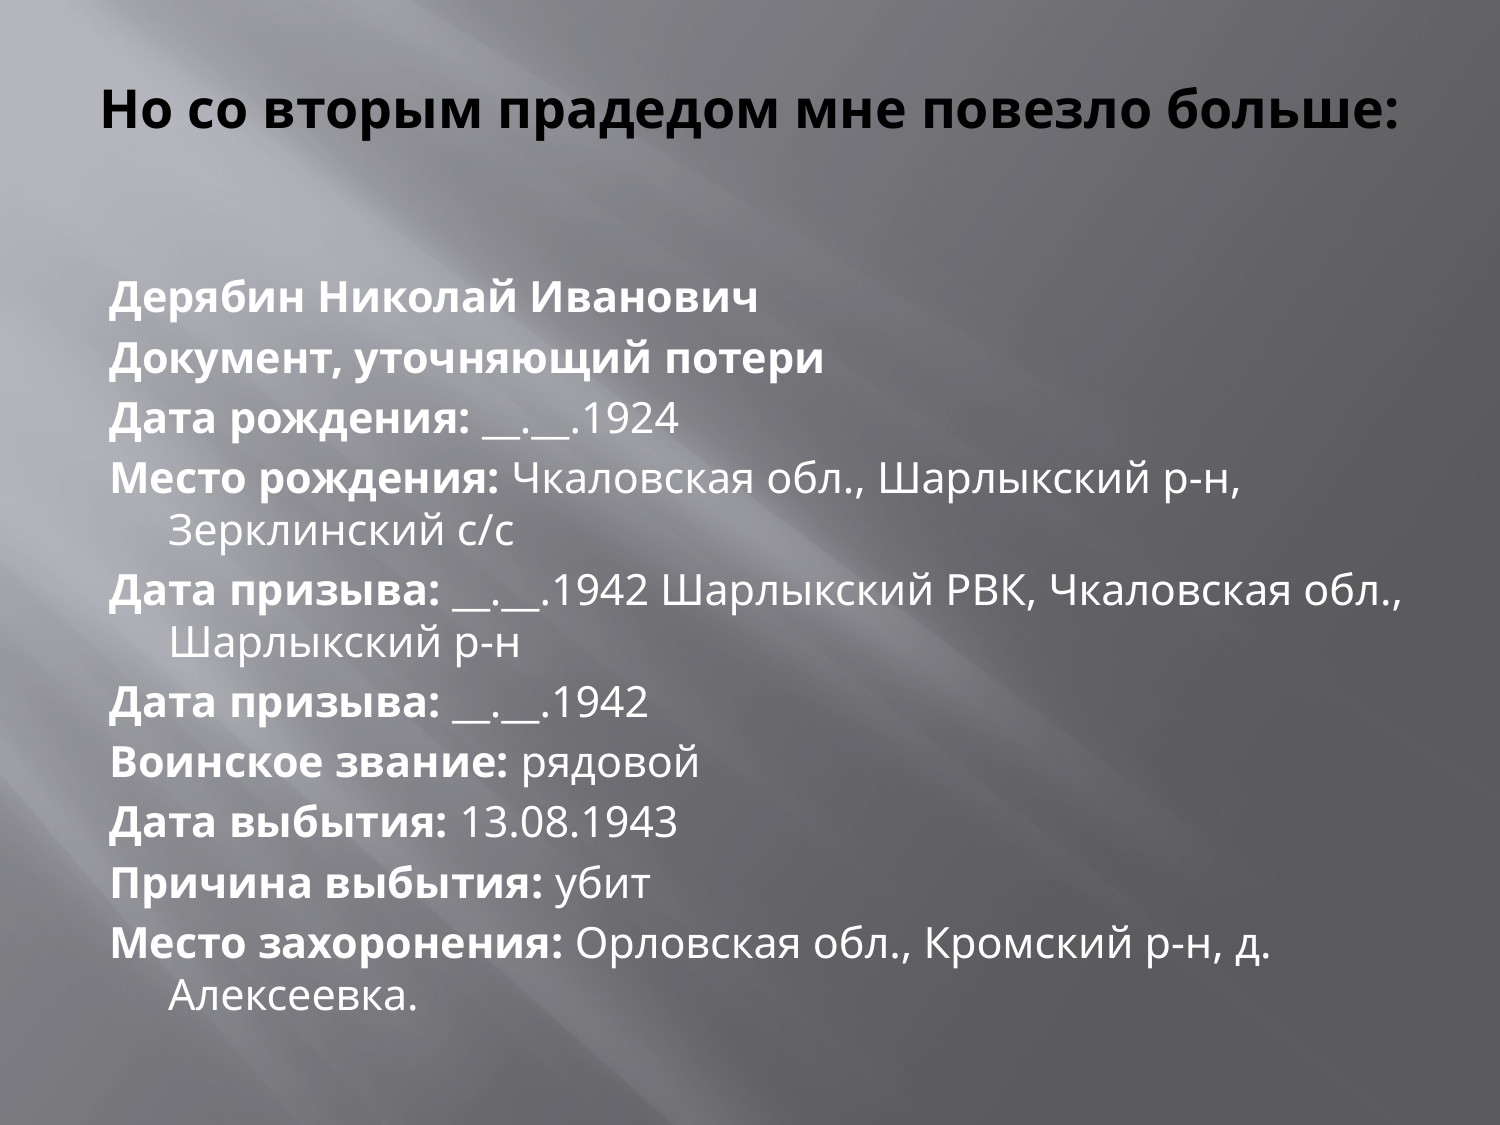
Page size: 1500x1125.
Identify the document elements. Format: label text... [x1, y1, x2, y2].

list Дерябин Николай Иванович Документ, уточняющий потери Дата рождения: __.__.1924 Место рождения: Чкаловская обл., Шарлыкский р-н, Зерклинский с/с Дата призыва: __.__.1942 Шарлыкский РВК, Чкаловская обл., Шарлыкский р-н Дата призыва: __.__.1942 Воинское звание: рядовой Дата выбытия: 13.08.1943 Причина выбытия: убит Место захоронения: Орловская обл., Кромский р-н, д. Алексеевка. [75, 262, 1425, 1035]
title Но со вторым прадедом мне повезло больше: [75, 45, 1425, 233]
